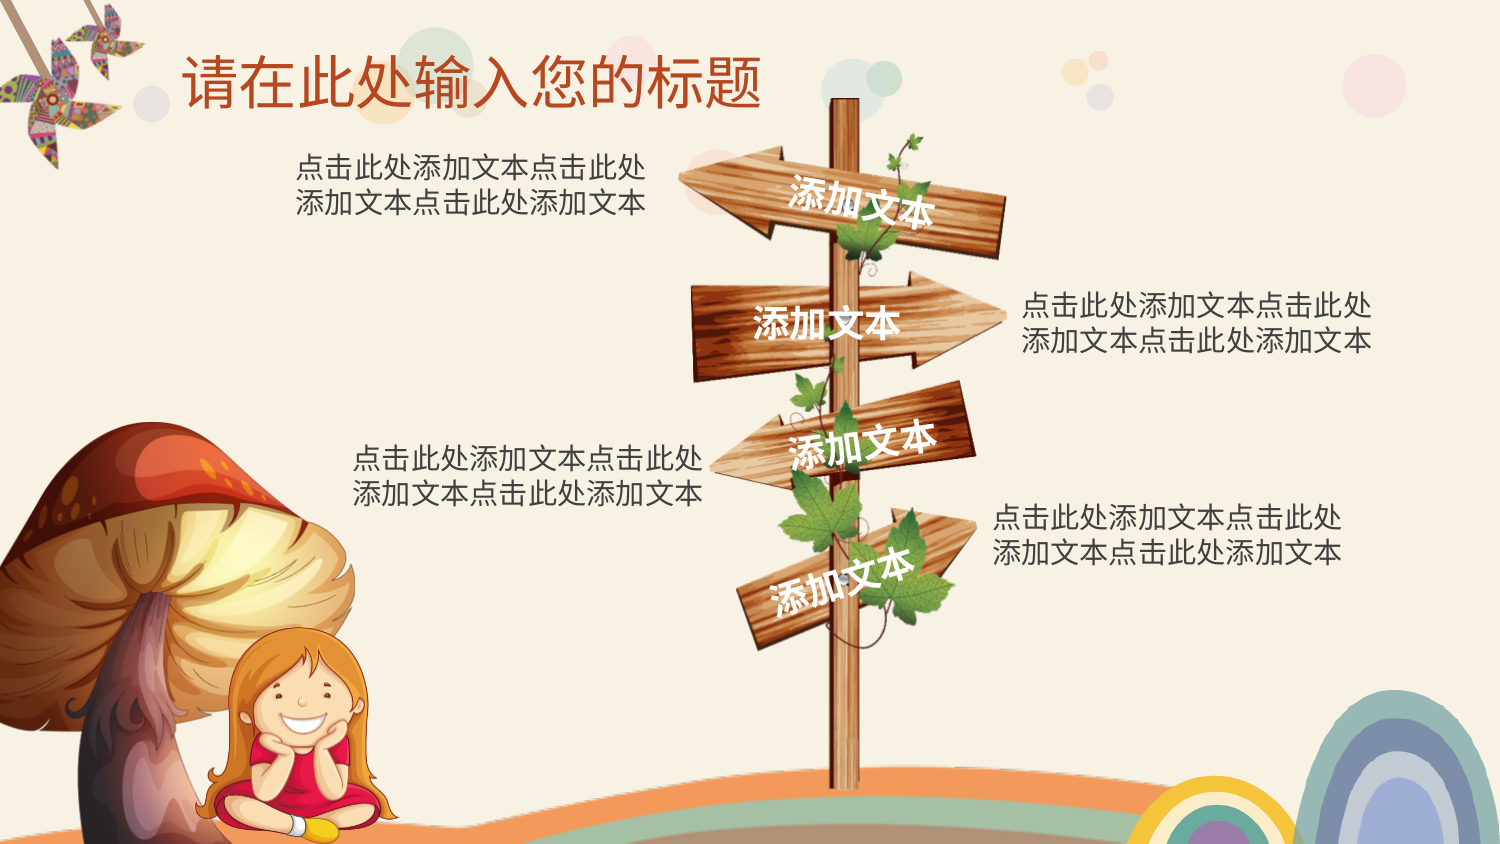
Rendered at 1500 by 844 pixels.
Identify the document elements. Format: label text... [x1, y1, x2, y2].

text_box 点击此处添加文本点击此处添加文本点击此处添加文本 [1007, 491, 1376, 577]
text_box 点击此处添加文本点击此处添加文本点击此处添加文本 [1007, 279, 1405, 365]
text_box 请在此处输入您的标题 [165, 39, 935, 124]
picture [0, 98, 1500, 844]
text_box 点击此处添加文本点击此处添加文本点击此处添加文本 [369, 433, 678, 518]
text_box 点击此处添加文本点击此处添加文本点击此处添加文本 [281, 142, 678, 228]
picture [0, 0, 152, 185]
